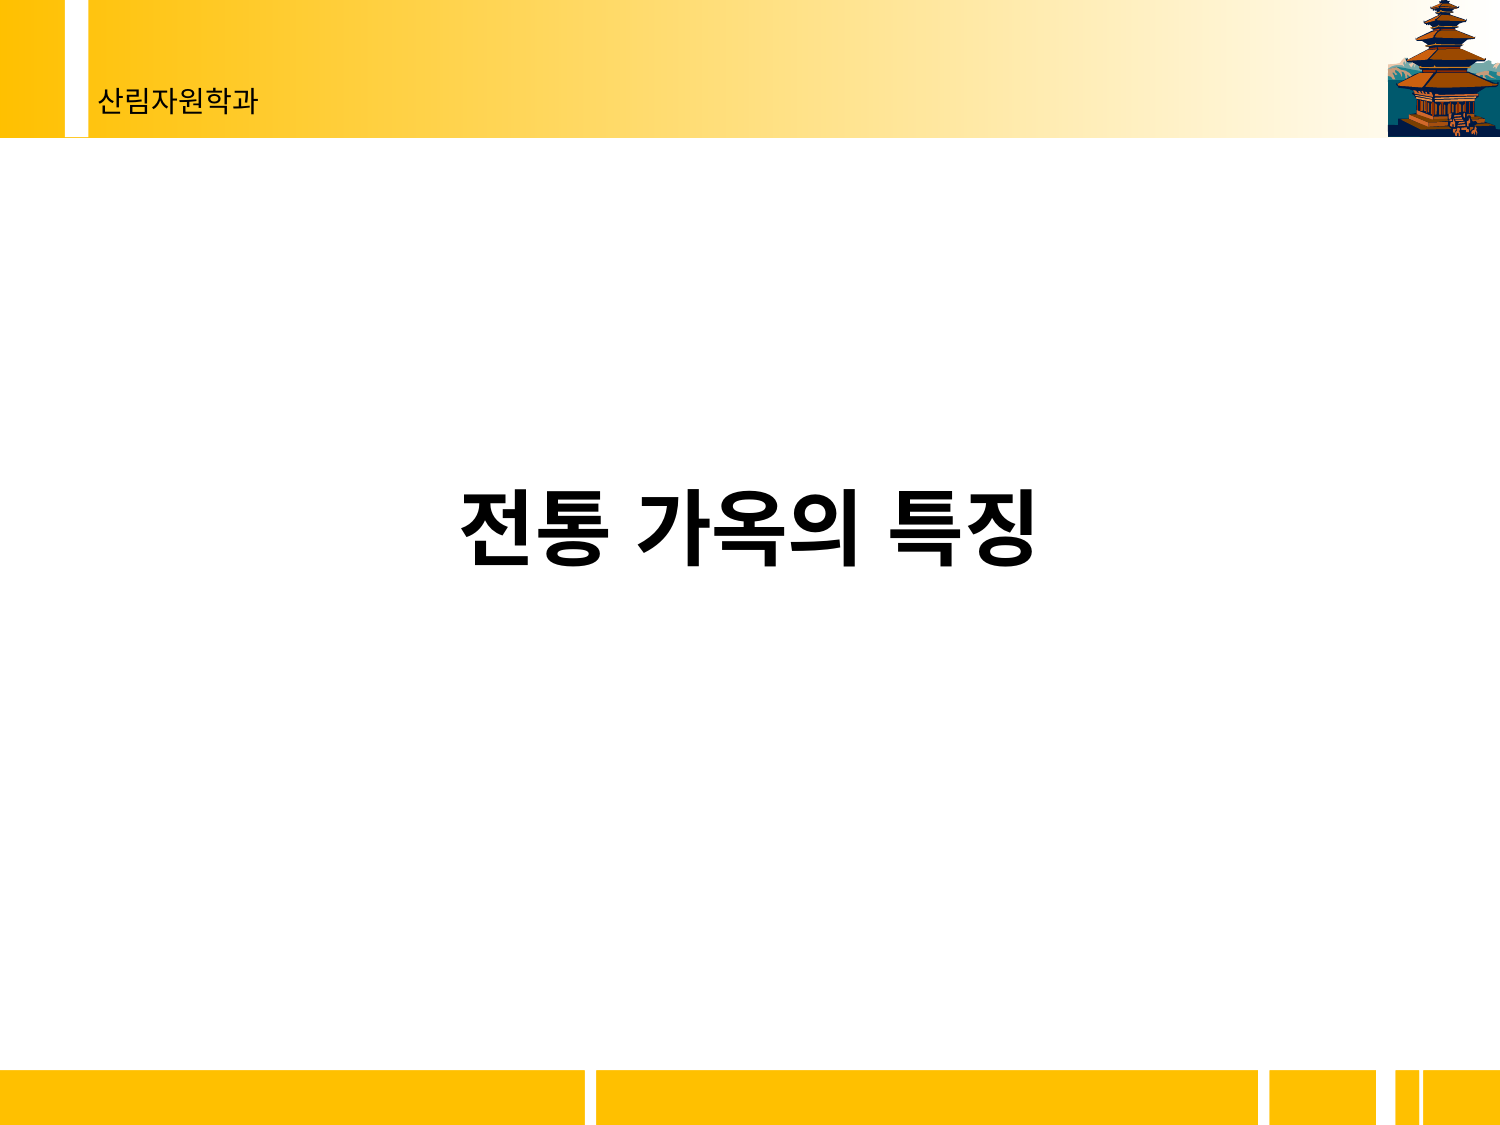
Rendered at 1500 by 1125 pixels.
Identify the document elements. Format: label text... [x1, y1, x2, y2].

slide_number 3 [1143, 1074, 1495, 1125]
title 전통 가옥의 특징 [74, 432, 1426, 621]
